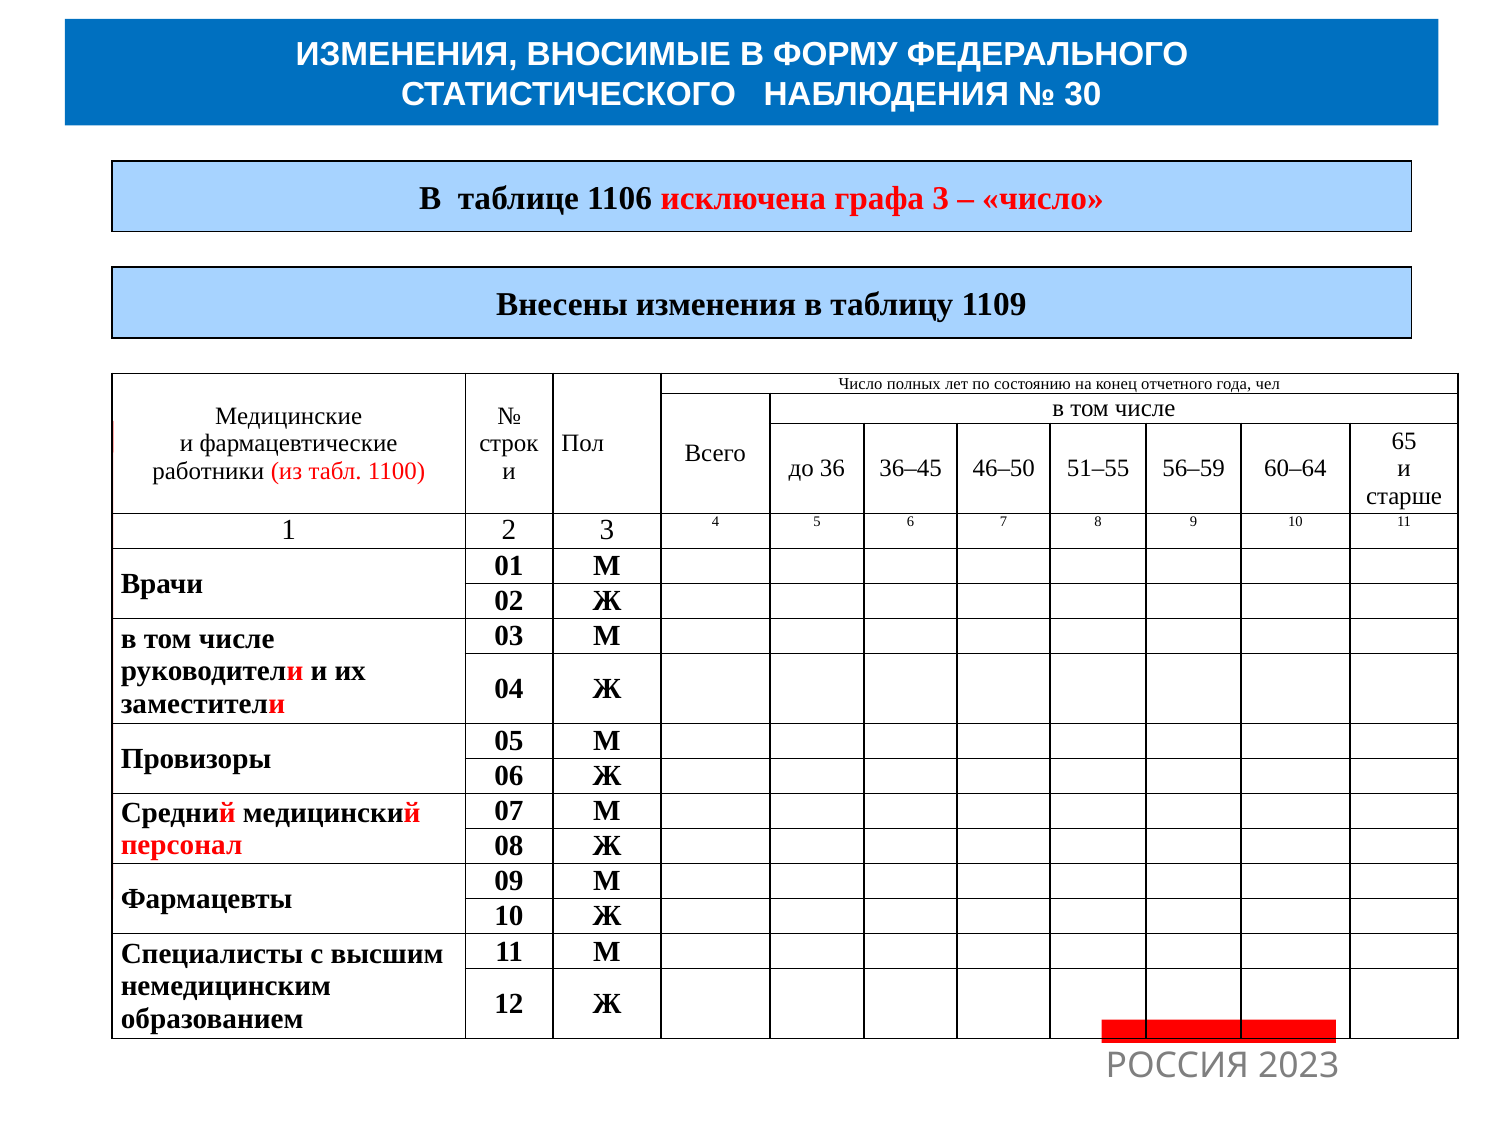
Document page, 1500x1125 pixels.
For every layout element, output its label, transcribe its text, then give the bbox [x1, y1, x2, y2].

table_cell Ж [554, 654, 660, 723]
table_cell 06 [466, 759, 552, 793]
table_cell Ж [554, 899, 660, 933]
table_cell [865, 829, 956, 863]
table_header Медицинские и фармацевтические работники (из табл. 1100) [113, 374, 465, 513]
table_header № строки [466, 374, 552, 513]
table_cell [771, 899, 863, 933]
table_header Пол [554, 374, 660, 513]
table_cell [865, 549, 956, 583]
table_cell [1051, 584, 1145, 618]
table_cell М [554, 864, 660, 898]
table_cell М [554, 549, 660, 583]
table_cell [1051, 899, 1145, 933]
table_cell [1051, 794, 1145, 828]
table_cell [1051, 724, 1145, 758]
table_cell [958, 549, 1049, 583]
table_cell 65 и старше [1351, 424, 1457, 513]
table_cell [771, 724, 863, 758]
table_cell [958, 864, 1049, 898]
table_cell [958, 794, 1049, 828]
table_cell [662, 584, 769, 618]
table_cell [1051, 934, 1145, 968]
table_cell [1051, 654, 1145, 723]
table_cell [958, 969, 1049, 1038]
table_cell [1147, 794, 1240, 828]
table_cell [865, 969, 956, 1038]
table_cell [662, 899, 769, 933]
table_cell [1351, 724, 1457, 758]
table_cell 46–50 [958, 424, 1049, 513]
table_cell [865, 864, 956, 898]
table_cell Специалисты с высшим немедицинским образованием [113, 934, 465, 1038]
table_cell [958, 654, 1049, 723]
table_cell [1147, 759, 1240, 793]
table_cell [771, 654, 863, 723]
table_cell [1351, 934, 1457, 968]
table_cell [771, 794, 863, 828]
table_cell [662, 794, 769, 828]
table_cell [771, 619, 863, 653]
table_cell [1242, 829, 1349, 863]
table_cell [1242, 724, 1349, 758]
table_cell [865, 654, 956, 723]
table_cell [1351, 794, 1457, 828]
table_cell Фармацевты [113, 864, 465, 933]
table_cell 6 [865, 514, 956, 548]
table_cell [1147, 619, 1240, 653]
table_cell [1147, 549, 1240, 583]
table_cell [865, 899, 956, 933]
subtitle РОССИЯ 2023 [1089, 1042, 1372, 1114]
table_cell [1351, 619, 1457, 653]
table_cell Ж [554, 969, 660, 1038]
table_cell [1147, 829, 1240, 863]
table_cell 1 [113, 514, 465, 548]
table_cell [662, 864, 769, 898]
table_cell [662, 724, 769, 758]
table_cell [1351, 654, 1457, 723]
text_box Внесены изменения в таблицу 1109 [112, 267, 1412, 338]
table_cell [1242, 934, 1349, 968]
table_cell [771, 969, 863, 1038]
text_box ИЗМЕНЕНИЯ, ВНОСИМЫЕ В ФОРМУ ФЕДЕРАЛЬНОГО СТАТИСТИЧЕСКОГО НАБЛЮДЕНИЯ № 30 [63, 75, 1441, 128]
table_cell 7 [958, 514, 1049, 548]
table_cell [1147, 584, 1240, 618]
table_cell [1242, 654, 1349, 723]
table_cell [865, 794, 956, 828]
table_cell 12 [466, 969, 552, 1038]
table_cell [958, 759, 1049, 793]
text_box [0, 349, 1500, 1083]
table_cell 60–64 [1242, 424, 1349, 513]
table_cell М [554, 724, 660, 758]
table_cell [1242, 969, 1349, 1038]
table_cell [662, 654, 769, 723]
table_cell [1351, 549, 1457, 583]
table_cell [865, 759, 956, 793]
text_box В таблице 1106 исключена графа 3 – «число» [112, 160, 1412, 232]
table_cell 04 [466, 654, 552, 723]
table_cell 10 [1242, 514, 1349, 548]
table_cell 8 [1051, 514, 1145, 548]
table_cell 03 [466, 619, 552, 653]
table_cell 08 [466, 829, 552, 863]
table_cell [1051, 969, 1145, 1038]
table_cell [958, 584, 1049, 618]
table_cell 09 [466, 864, 552, 898]
table_cell [865, 724, 956, 758]
table_cell 07 [466, 794, 552, 828]
table_cell Ж [554, 759, 660, 793]
table_cell 3 [554, 514, 660, 548]
table_cell [865, 584, 956, 618]
table_cell [1351, 829, 1457, 863]
table_cell 2 [466, 514, 552, 548]
table_cell [865, 934, 956, 968]
table_cell [1242, 794, 1349, 828]
table_cell [771, 549, 863, 583]
table_cell [771, 864, 863, 898]
table_cell [1051, 829, 1145, 863]
table_cell [958, 934, 1049, 968]
table_cell 51–55 [1051, 424, 1145, 513]
table_cell [1051, 759, 1145, 793]
table_cell М [554, 619, 660, 653]
table_cell в том числе руководители и их заместители [113, 619, 465, 723]
table_cell 9 [1147, 514, 1240, 548]
table_cell Врачи [113, 549, 465, 618]
table_cell [958, 829, 1049, 863]
table_cell [662, 549, 769, 583]
table_cell [1051, 619, 1145, 653]
table_cell 05 [466, 724, 552, 758]
table_cell [1147, 969, 1240, 1038]
table_cell [771, 829, 863, 863]
table_cell [1242, 619, 1349, 653]
table_cell Средний медицинский персонал [113, 794, 465, 863]
table_cell [958, 899, 1049, 933]
table_cell [1242, 864, 1349, 898]
table_cell [662, 934, 769, 968]
table_cell 36–45 [865, 424, 956, 513]
table_cell 11 [1351, 514, 1457, 548]
table_cell [1242, 584, 1349, 618]
table_cell [1051, 549, 1145, 583]
table_cell [1051, 864, 1145, 898]
table_cell [1147, 724, 1240, 758]
table_cell 01 [466, 549, 552, 583]
table_cell [1242, 759, 1349, 793]
table_cell [958, 724, 1049, 758]
table_cell [1351, 759, 1457, 793]
table_cell [771, 584, 863, 618]
text_box [0, 0, 1500, 75]
table_cell 4 [662, 514, 769, 548]
text_box [1101, 1039, 1336, 1043]
table_cell [662, 619, 769, 653]
table_cell 02 [466, 584, 552, 618]
table_cell Ж [554, 584, 660, 618]
text_box [88, 143, 1436, 193]
table_cell [1147, 934, 1240, 968]
table_cell до 36 [771, 424, 863, 513]
table_cell [1351, 584, 1457, 618]
table_cell [662, 829, 769, 863]
table_cell [771, 934, 863, 968]
table_cell М [554, 794, 660, 828]
table_cell [1147, 899, 1240, 933]
table_cell М [554, 934, 660, 968]
table_cell [1242, 899, 1349, 933]
table_cell [1351, 969, 1457, 1038]
table_header Число полных лет по состоянию на конец отчетного года, чел [662, 374, 1457, 393]
table_cell [1351, 899, 1457, 933]
table_cell 10 [466, 899, 552, 933]
table_cell в том числе [771, 394, 1457, 423]
table_cell [662, 759, 769, 793]
table_cell [1242, 549, 1349, 583]
table_cell [1351, 864, 1457, 898]
table_cell 5 [771, 514, 863, 548]
table_cell Провизоры [113, 724, 465, 793]
table_cell Всего [662, 394, 769, 513]
table_cell [958, 619, 1049, 653]
table_cell [1147, 654, 1240, 723]
table_cell 11 [466, 934, 552, 968]
table_cell [1147, 864, 1240, 898]
table_cell Ж [554, 829, 660, 863]
table_cell [771, 759, 863, 793]
table_cell [662, 969, 769, 1038]
table_cell 56–59 [1147, 424, 1240, 513]
table_cell [865, 619, 956, 653]
